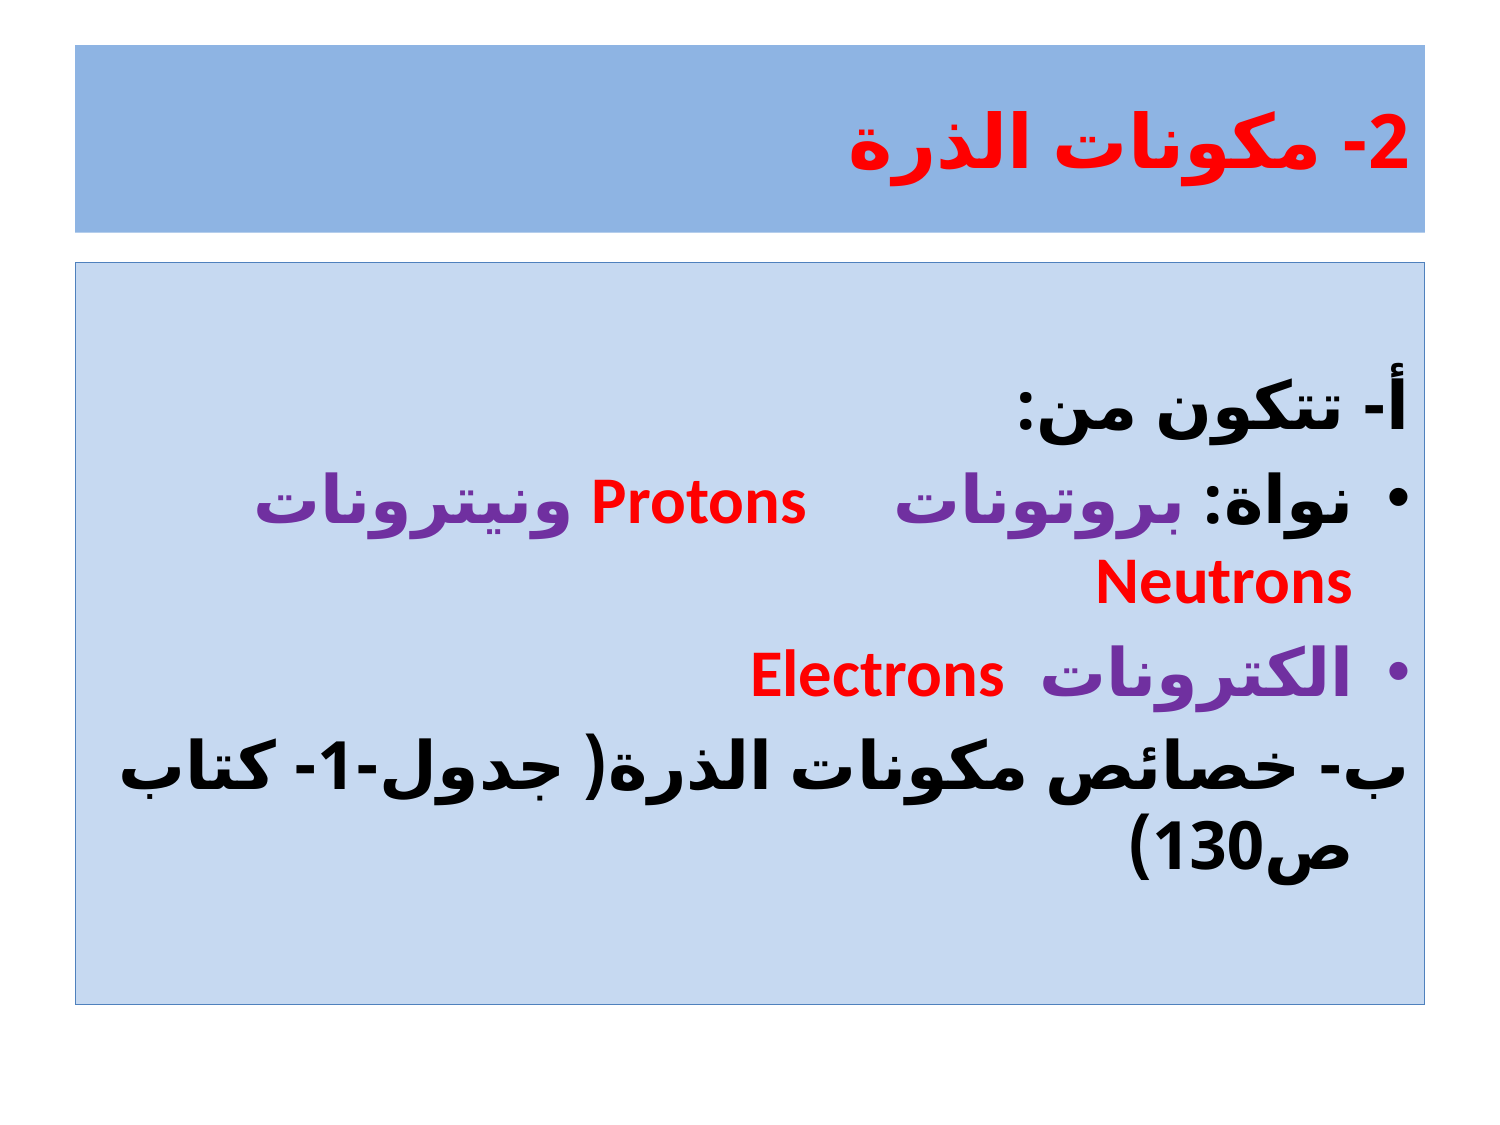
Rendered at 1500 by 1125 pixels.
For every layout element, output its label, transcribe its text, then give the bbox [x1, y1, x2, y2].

list أ- تتكون من: نواة: بروتونات Protons ونيترونات Neutrons الكترونات Electrons ب- خصائص مكونات الذرة( جدول-1- كتاب ص130) [75, 262, 1425, 1005]
title 2- مكونات الذرة [75, 45, 1425, 233]
